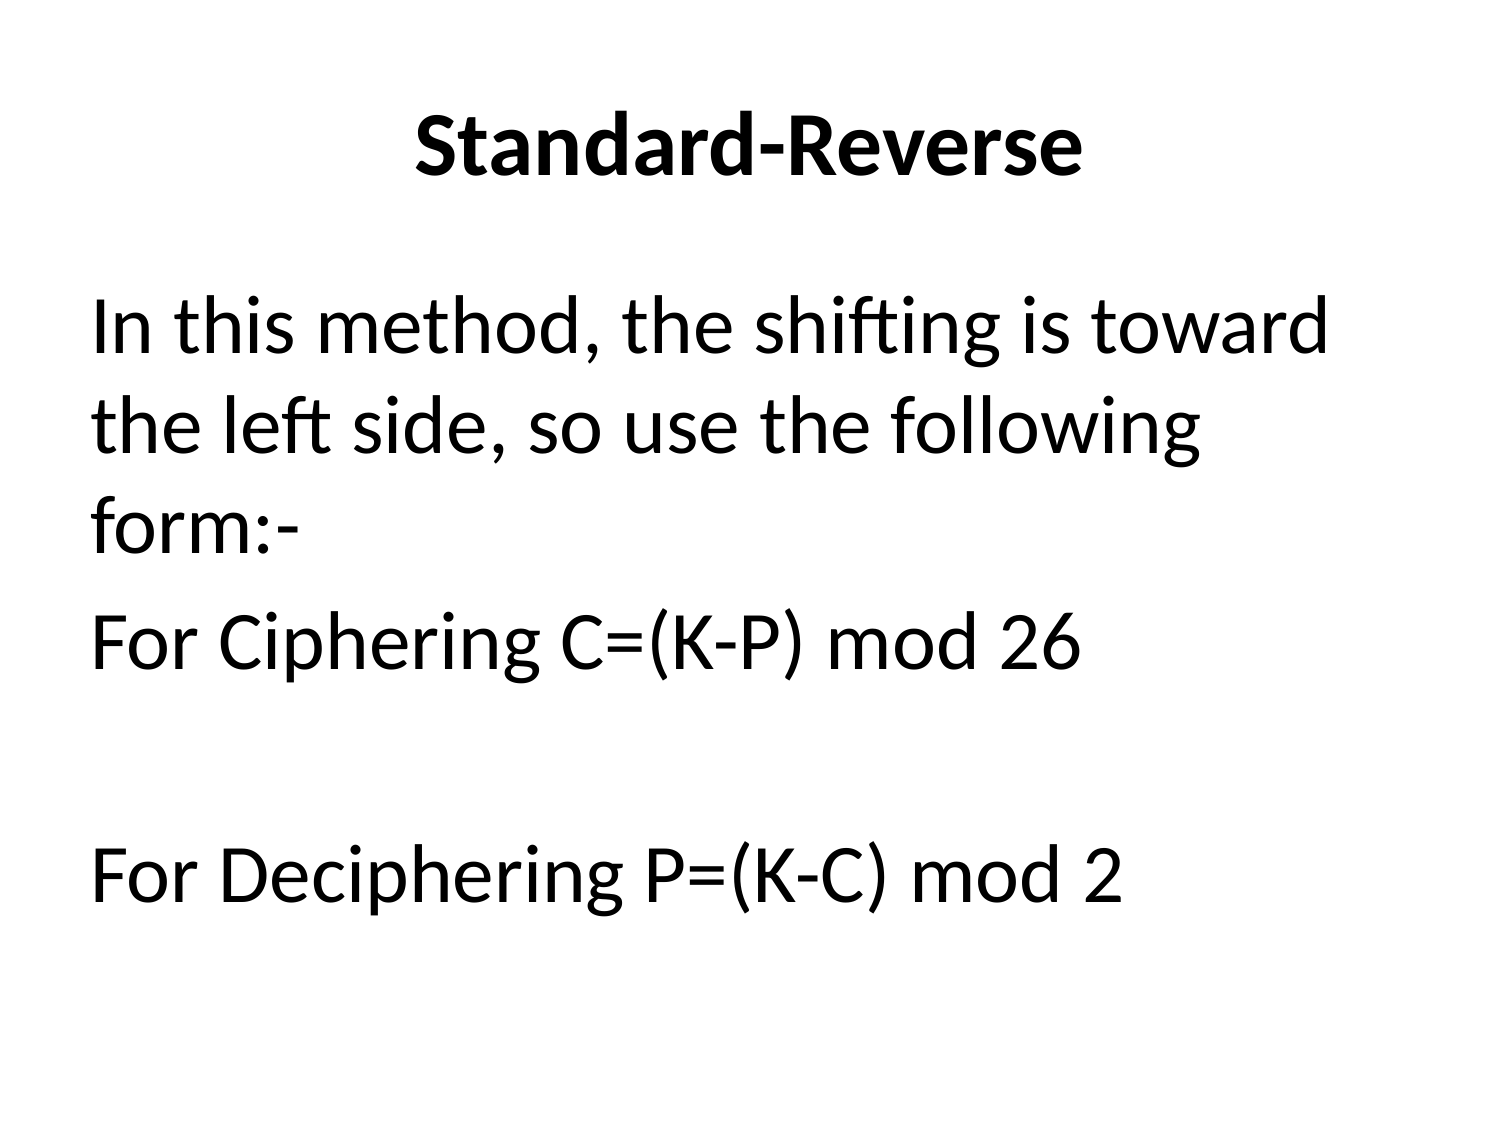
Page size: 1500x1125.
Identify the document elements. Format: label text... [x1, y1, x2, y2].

list In this method, the shifting is toward the left side, so use the following form:- For Ciphering C=(K-P) mod 26 For Deciphering P=(K-C) mod 2 [75, 262, 1425, 1005]
title Standard-Reverse [75, 45, 1425, 233]
